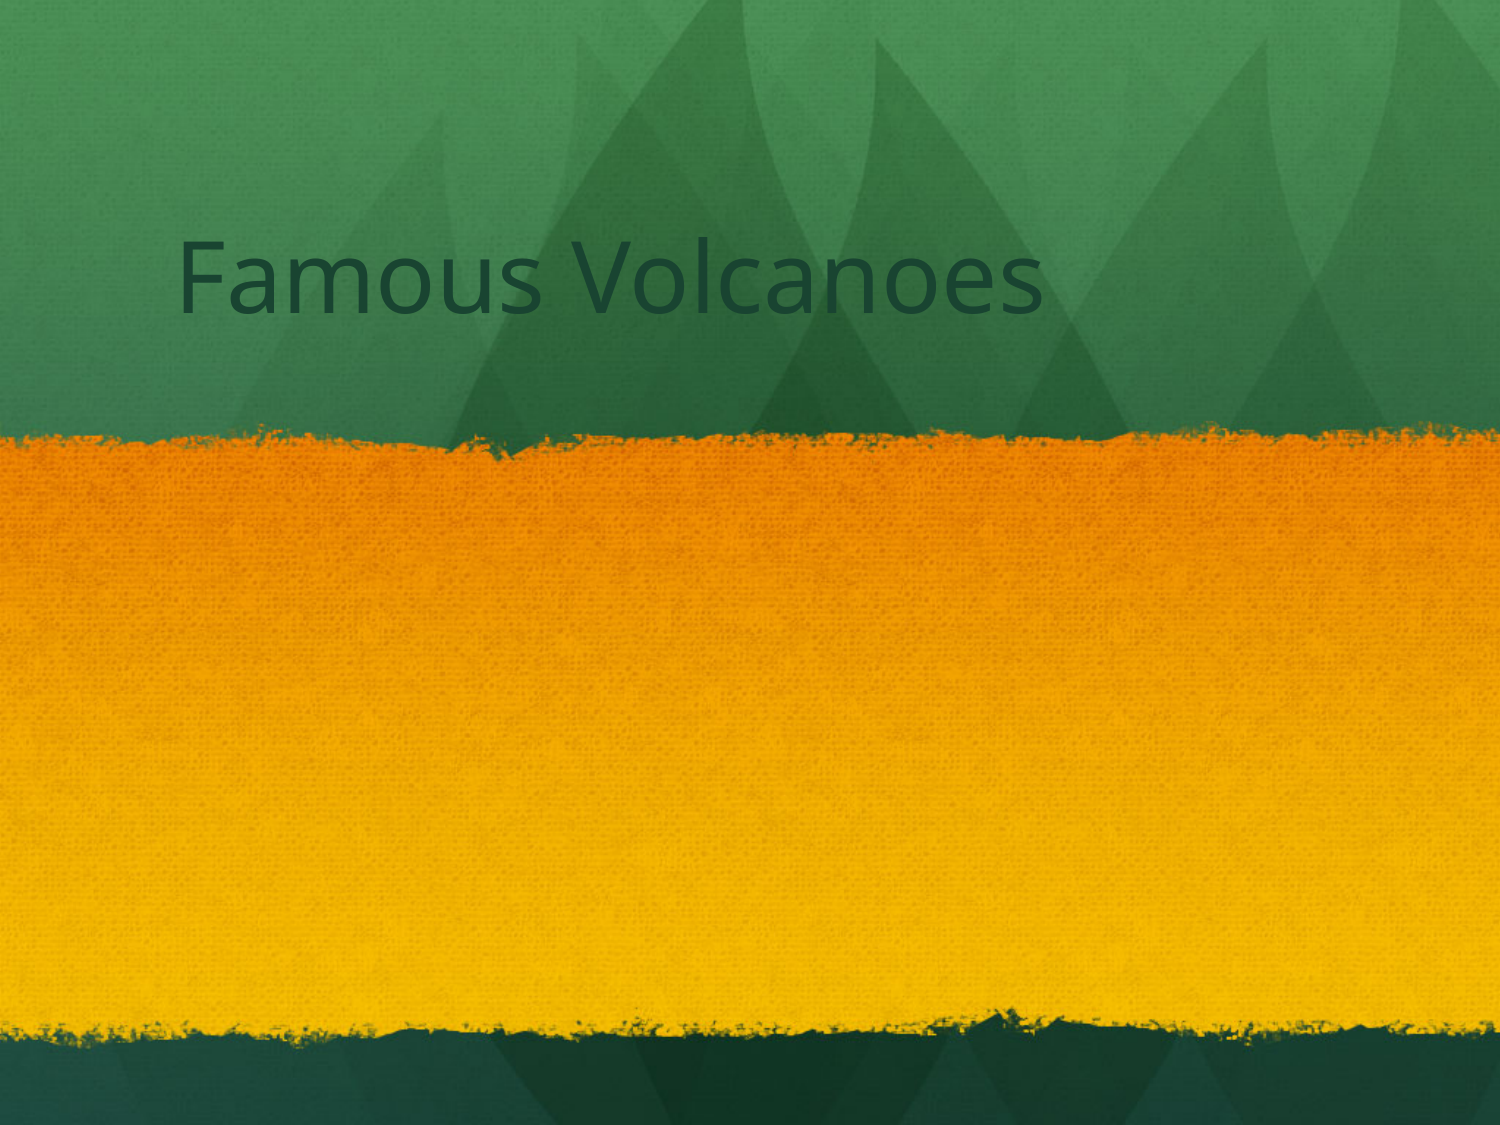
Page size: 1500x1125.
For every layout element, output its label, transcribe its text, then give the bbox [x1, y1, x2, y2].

title Famous Volcanoes [159, 99, 1340, 342]
picture [0, 0, 1500, 1125]
